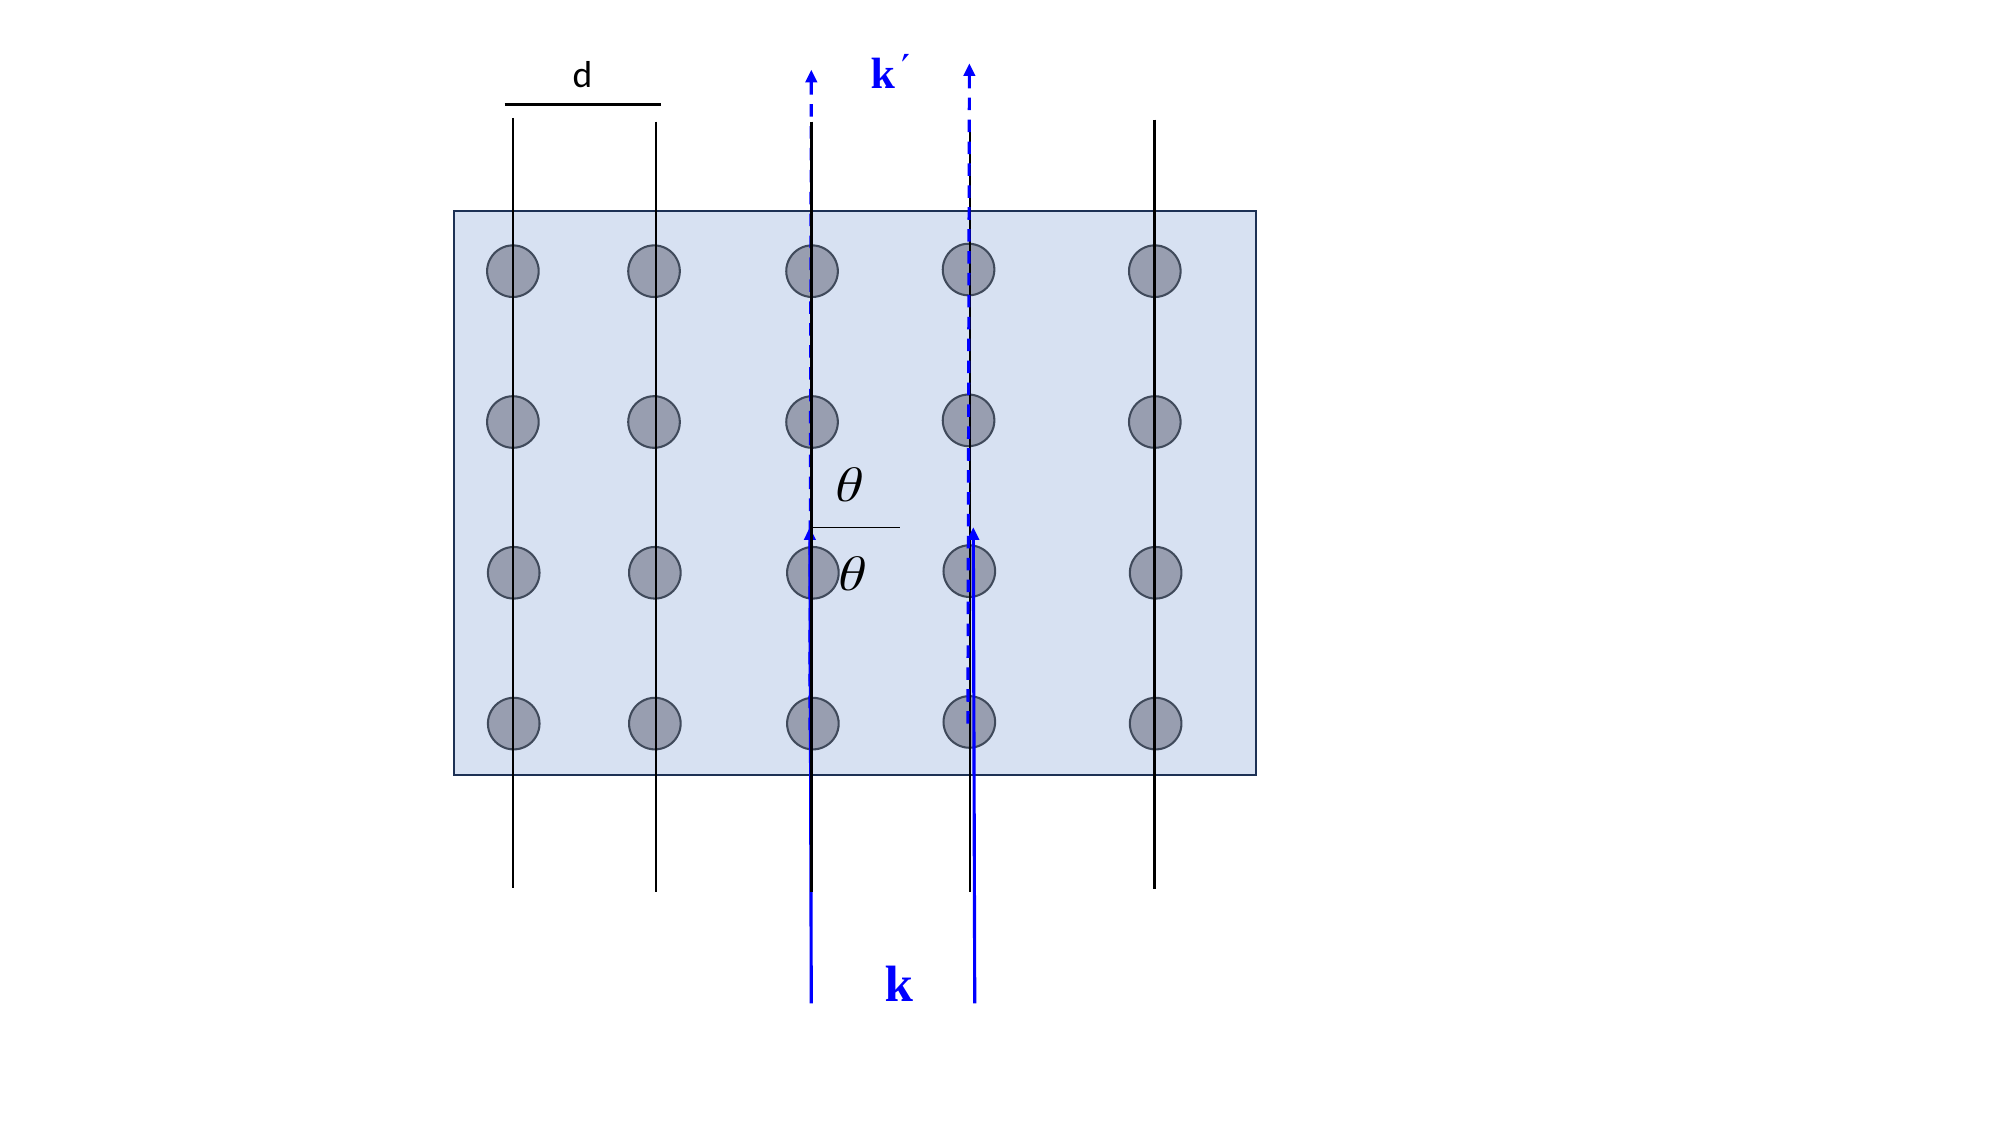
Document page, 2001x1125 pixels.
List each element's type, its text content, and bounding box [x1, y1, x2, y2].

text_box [865, 48, 913, 96]
text_box [971, 210, 1153, 776]
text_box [828, 454, 872, 514]
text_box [832, 543, 875, 603]
text_box [813, 210, 969, 776]
text_box [453, 210, 512, 776]
text_box [657, 210, 809, 776]
text_box d [557, 42, 608, 103]
text_box [514, 210, 655, 776]
text_box [1156, 210, 1257, 776]
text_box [879, 957, 924, 1009]
